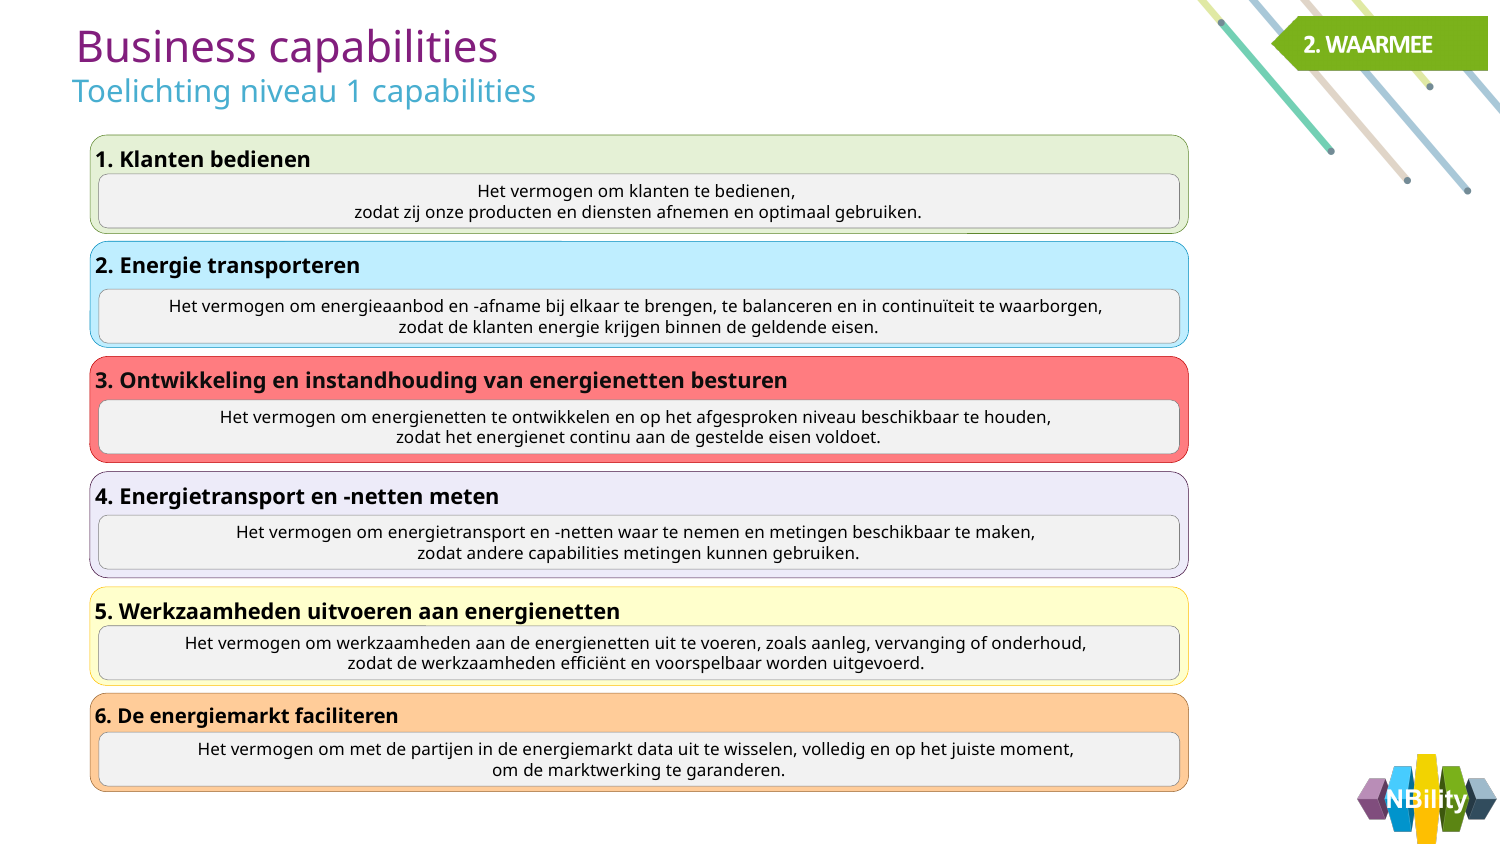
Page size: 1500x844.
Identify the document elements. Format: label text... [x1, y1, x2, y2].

text_box Het vermogen om werkzaamheden aan de energienetten uit te voeren, zoals aanleg, vervanging of onderhoud, zodat de werkzaamheden efficiënt en voorspelbaar worden uitgevoerd. [98, 625, 1180, 680]
text_box Het vermogen om energienetten te ontwikkelen en op het afgesproken niveau beschikbaar te houden, zodat het energienet continu aan de gestelde eisen voldoet. [98, 399, 1180, 454]
text_box Toelichting niveau 1 capabilities [71, 64, 1204, 98]
text_box Business capabilities [75, 13, 1168, 64]
text_box 6. De energiemarkt faciliteren [90, 693, 1189, 792]
picture [1357, 754, 1499, 844]
table_header ..1. Strategische risico's inventariseren en bewaken [0, 0, 1500, 844]
text_box 4. Energietransport en -netten meten [89, 471, 1189, 578]
picture [1271, 16, 1488, 76]
text_box Het vermogen om klanten te bedienen, zodat zij onze producten en diensten afnemen en optimaal gebruiken. [98, 173, 1180, 229]
text_box Het vermogen om energieaanbod en -afname bij elkaar te brengen, te balanceren en in continuïteit te waarborgen, zodat de klanten energie krijgen binnen de geldende eisen. [98, 289, 1180, 344]
text_box 2. Energie transporteren [90, 241, 1189, 348]
text_box 5. Werkzaamheden uitvoeren aan energienetten [89, 586, 1189, 686]
text_box 1. Klanten bedienen [90, 135, 1189, 234]
text_box Het vermogen om met de partijen in de energiemarkt data uit te wisselen, volledig en op het juiste moment, om de marktwerking te garanderen. [98, 732, 1180, 787]
text_box 3. Ontwikkeling en instandhouding van energienetten besturen [89, 356, 1189, 463]
text_box Het vermogen om energietransport en -netten waar te nemen en metingen beschikbaar te maken, zodat andere capabilities metingen kunnen gebruiken. [98, 515, 1180, 570]
